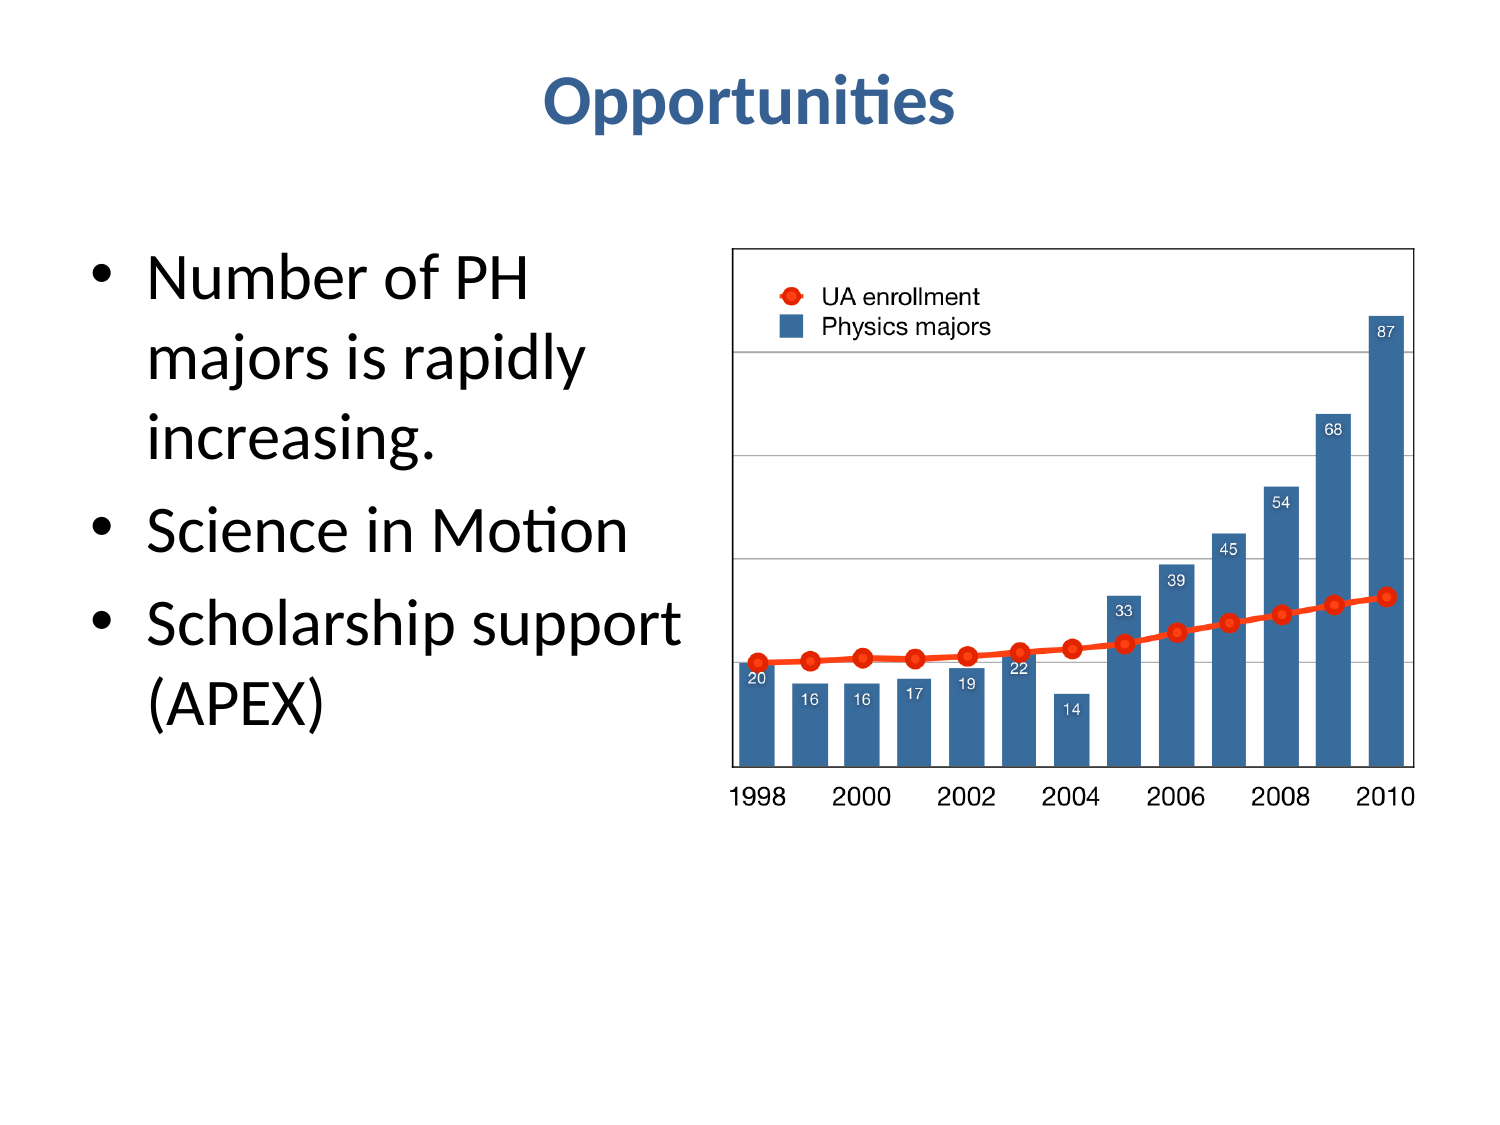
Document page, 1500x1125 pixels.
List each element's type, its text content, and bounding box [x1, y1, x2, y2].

list Number of PH majors is rapidly increasing. Science in Motion Scholarship support (APEX) [75, 224, 738, 968]
title Opportunities [75, 45, 1425, 233]
picture [699, 234, 1438, 826]
